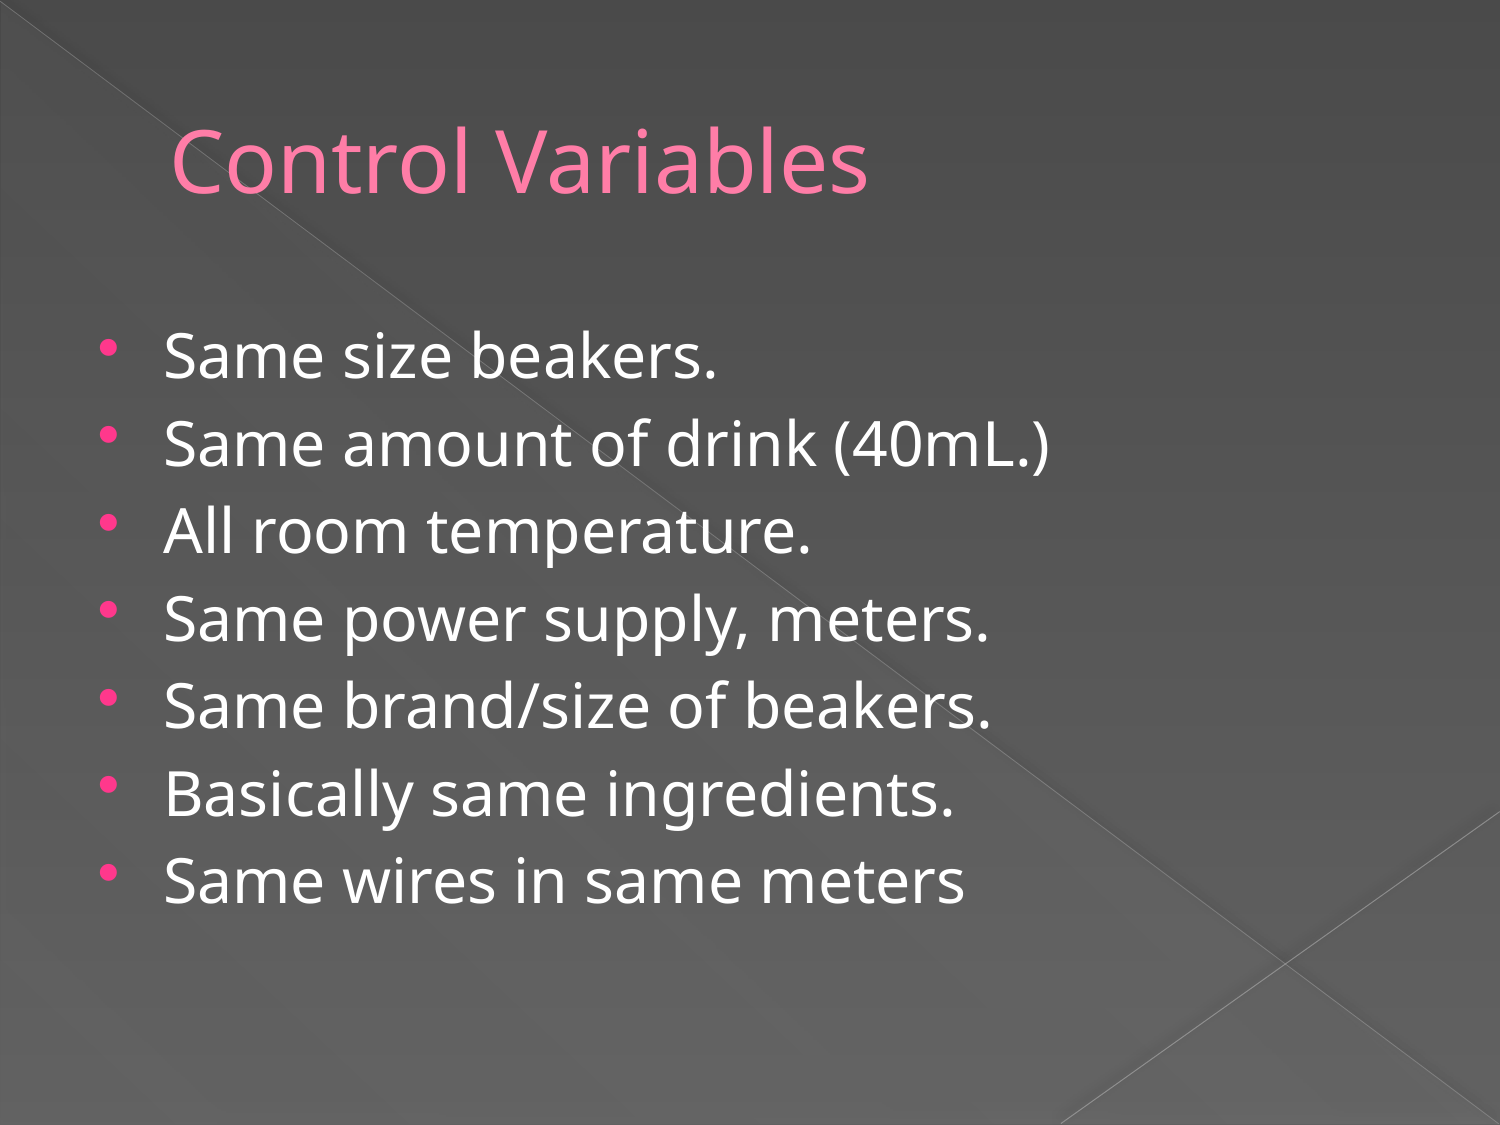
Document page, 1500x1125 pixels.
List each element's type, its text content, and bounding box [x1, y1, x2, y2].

title Control Variables [75, 43, 1425, 274]
list Same size beakers. Same amount of drink (40mL.) All room temperature. Same power supply, meters. Same brand/size of beakers. Basically same ingredients. Same wires in same meters [75, 308, 1425, 1059]
